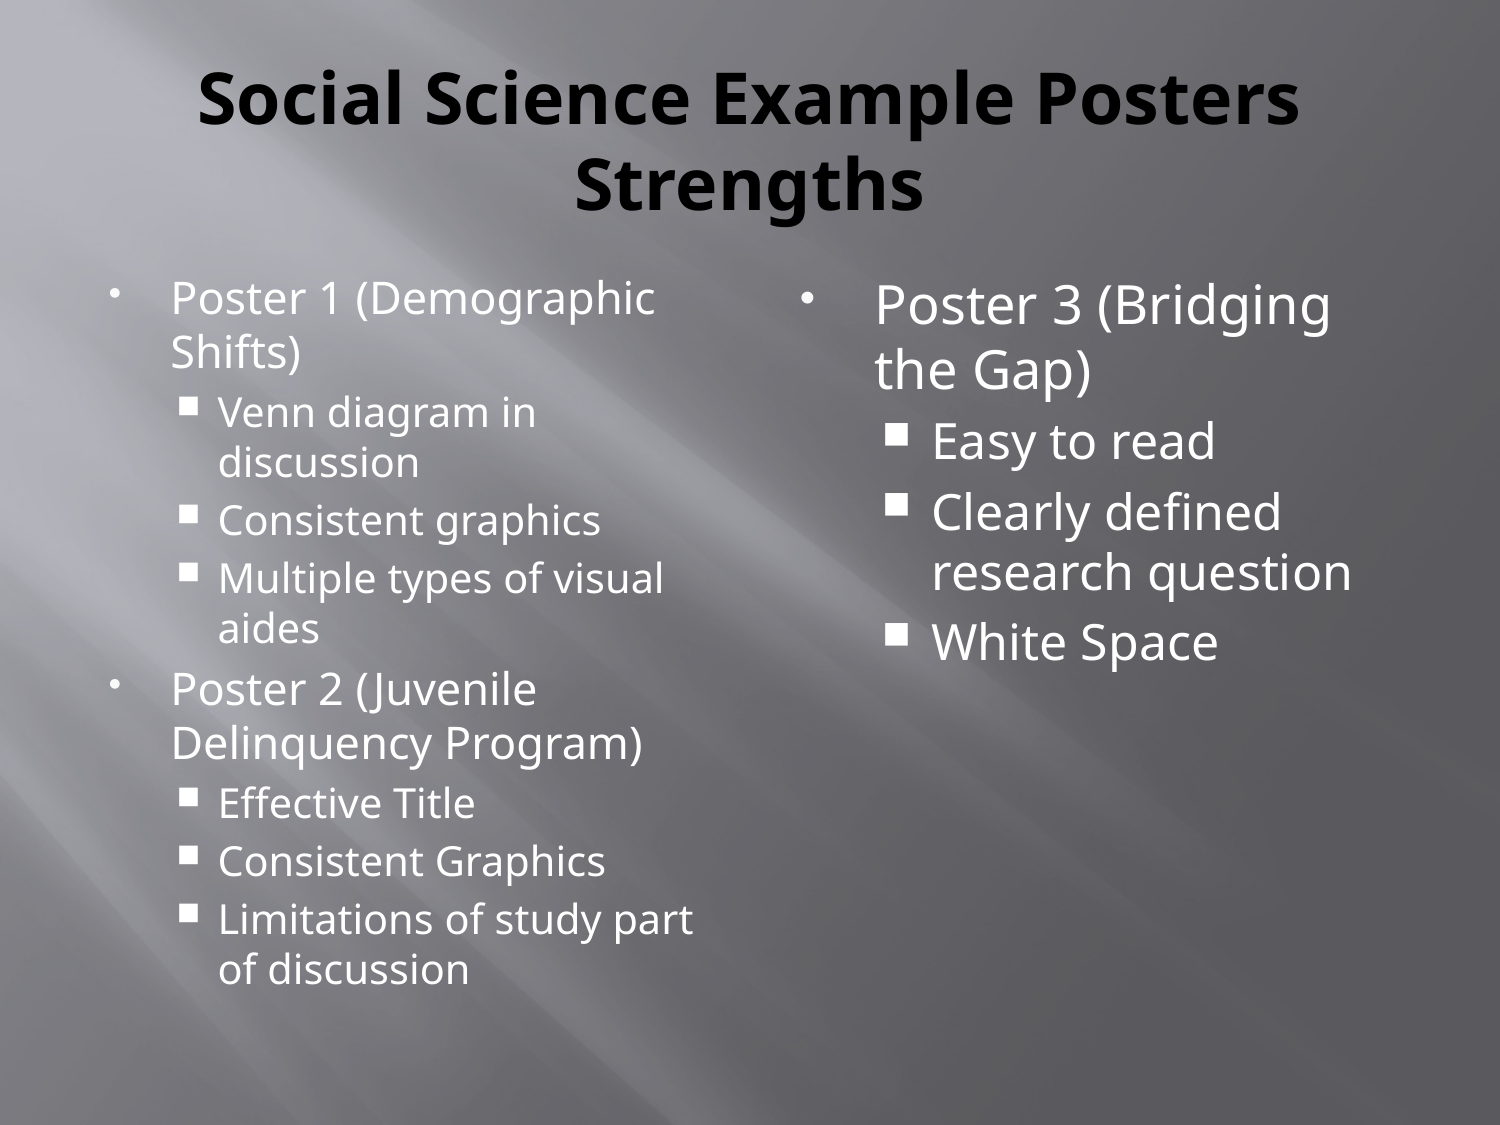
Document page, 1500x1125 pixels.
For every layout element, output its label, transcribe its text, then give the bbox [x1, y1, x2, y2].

title Social Science Example Posters Strengths [75, 45, 1425, 233]
list Poster 3 (Bridging the Gap) Easy to read Clearly defined research question White Space [762, 262, 1425, 1005]
list Poster 1 (Demographic Shifts) Venn diagram in discussion Consistent graphics Multiple types of visual aides Poster 2 (Juvenile Delinquency Program) Effective Title Consistent Graphics Limitations of study part of discussion [75, 262, 738, 1005]
